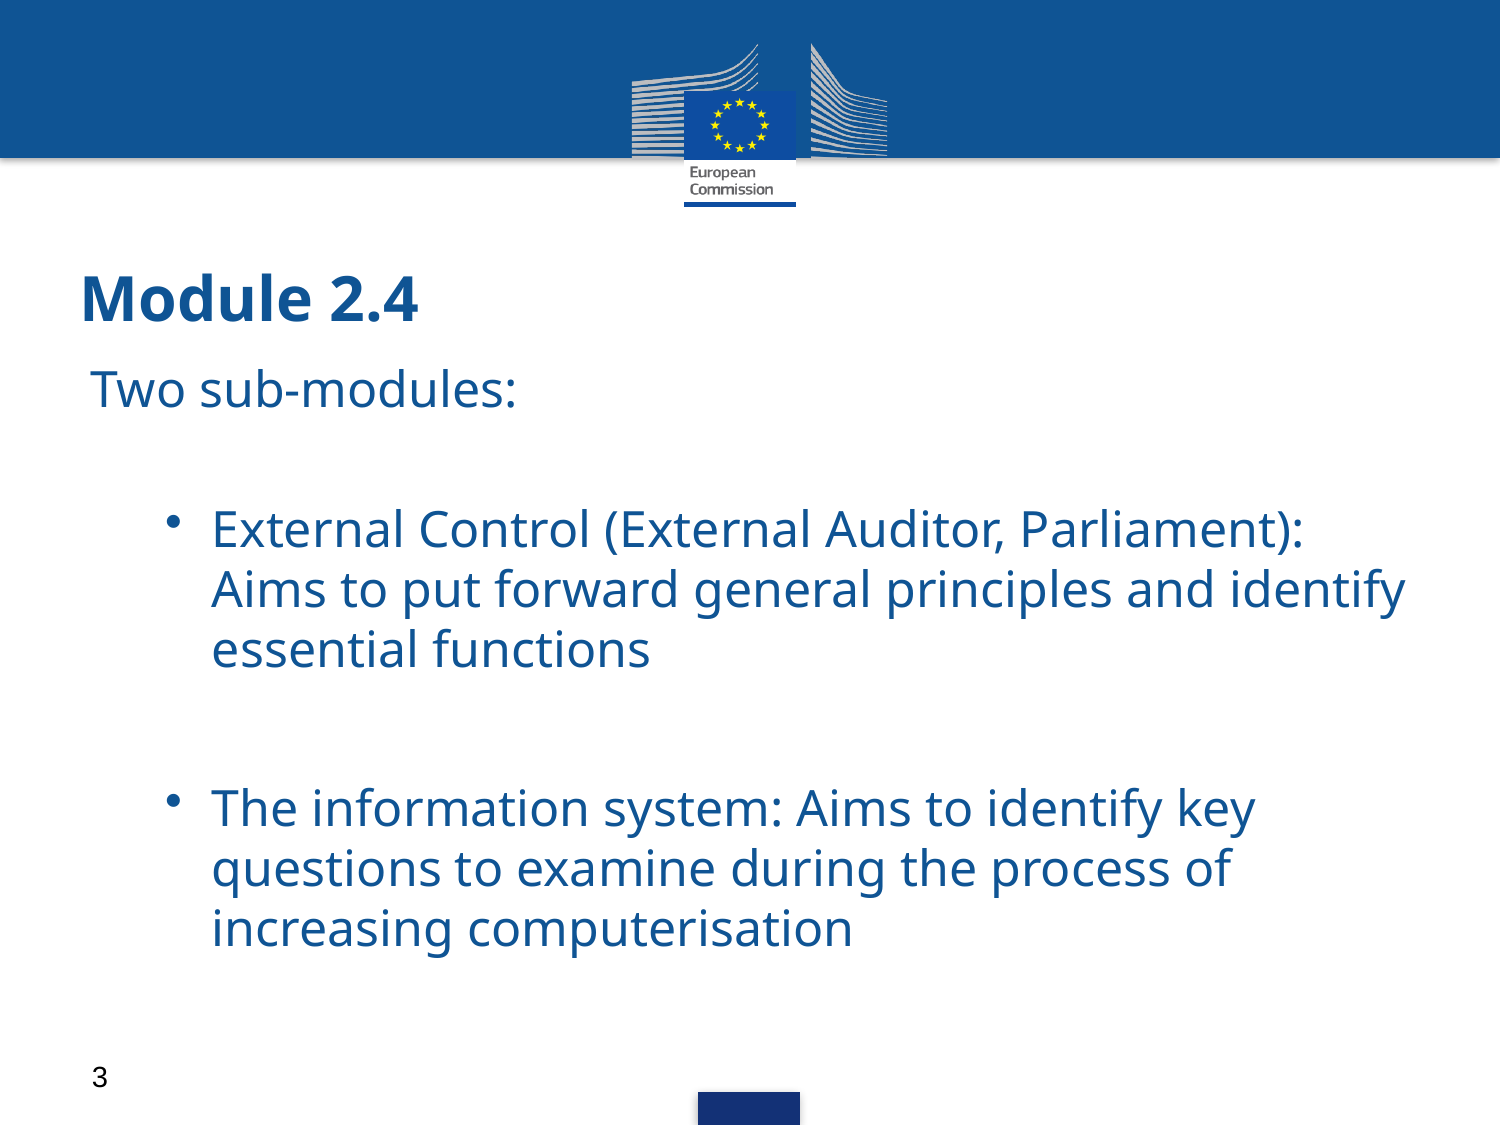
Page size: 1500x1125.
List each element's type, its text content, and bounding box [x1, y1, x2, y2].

title Module 2.4 [64, 219, 1415, 374]
list Two sub-modules: External Control (External Auditor, Parliament): Aims to put forward general principles and identify essential functions The information system: Aims to identify key questions to examine during the process of increasing computerisation [75, 349, 1425, 1024]
slide_number 3 [76, 1022, 553, 1102]
